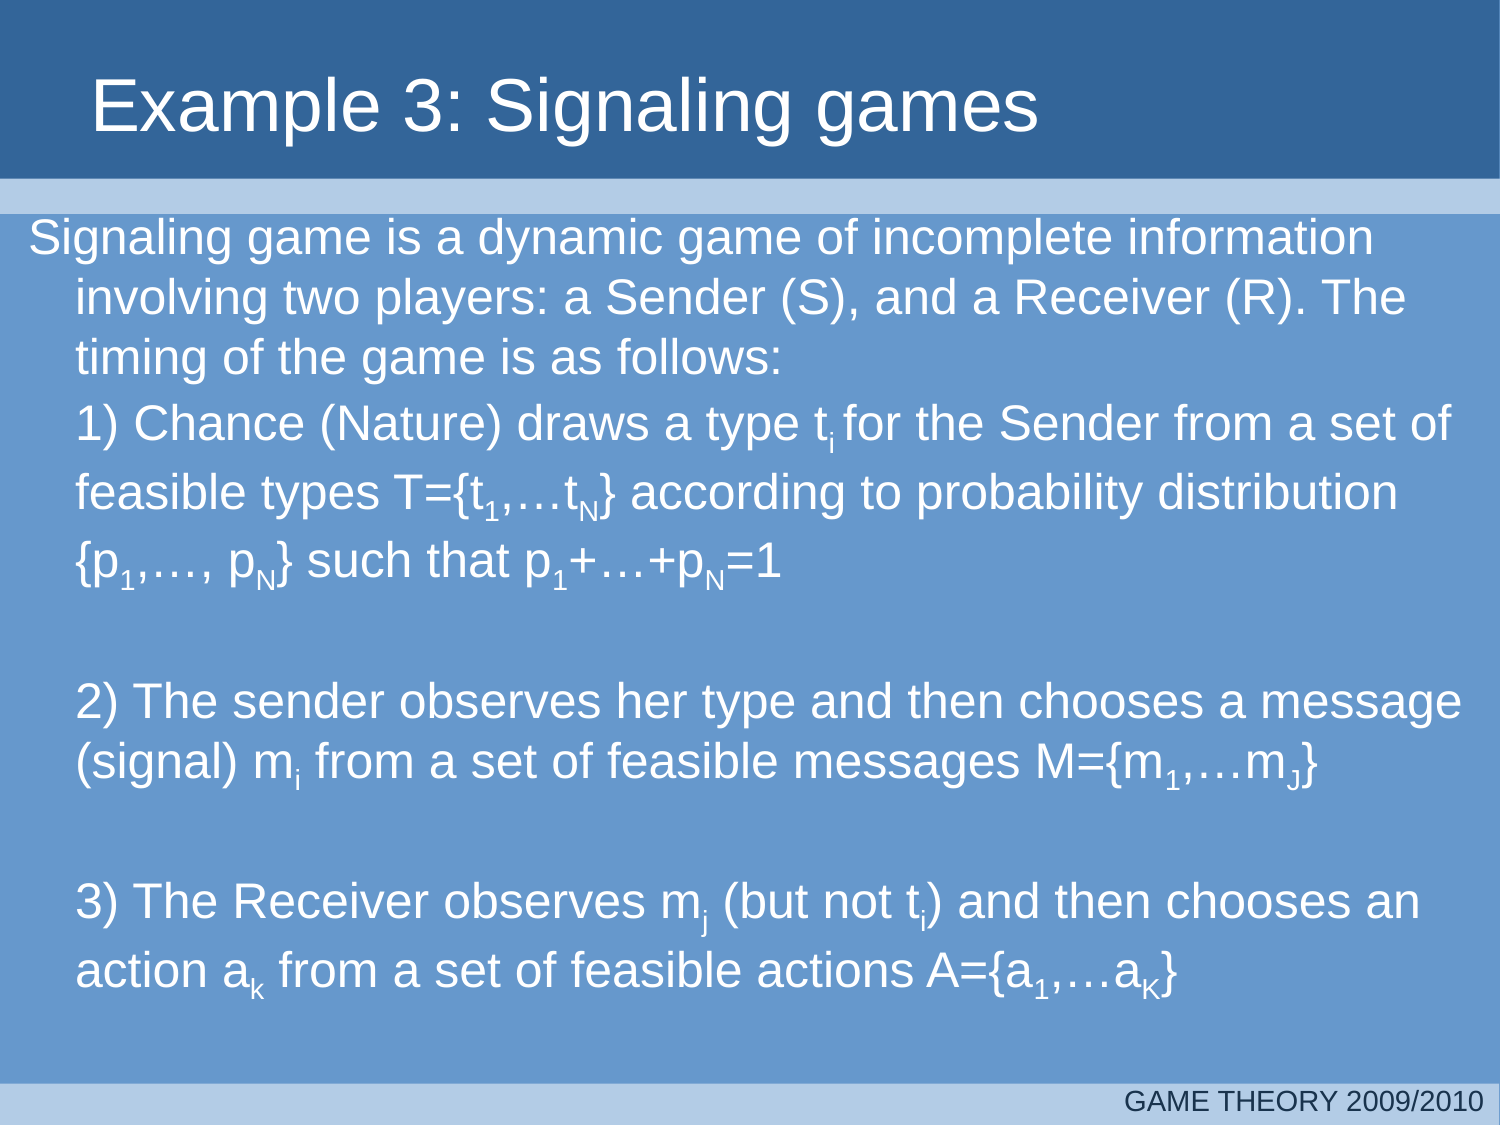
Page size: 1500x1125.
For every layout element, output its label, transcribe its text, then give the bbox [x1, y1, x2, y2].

list Signaling game is a dynamic game of incomplete information involving two players: a Sender (S), and a Receiver (R). The timing of the game is as follows: 1) Chance (Nature) draws a type ti for the Sender from a set of feasible types T={t1,…tN} according to probability distribution {p1,…, pN} such that p1+…+pN=1 2) The sender observes her type and then chooses a message (signal) mi from a set of feasible messages M={m1,…mJ} 3) The Receiver observes mj (but not ti) and then chooses an action ak from a set of feasible actions A={a1,…aK} [0, 196, 1500, 1066]
title Example 3: Signaling games [74, 42, 1436, 162]
text_box GAME THEORY 2009/2010 [1109, 1075, 1500, 1125]
